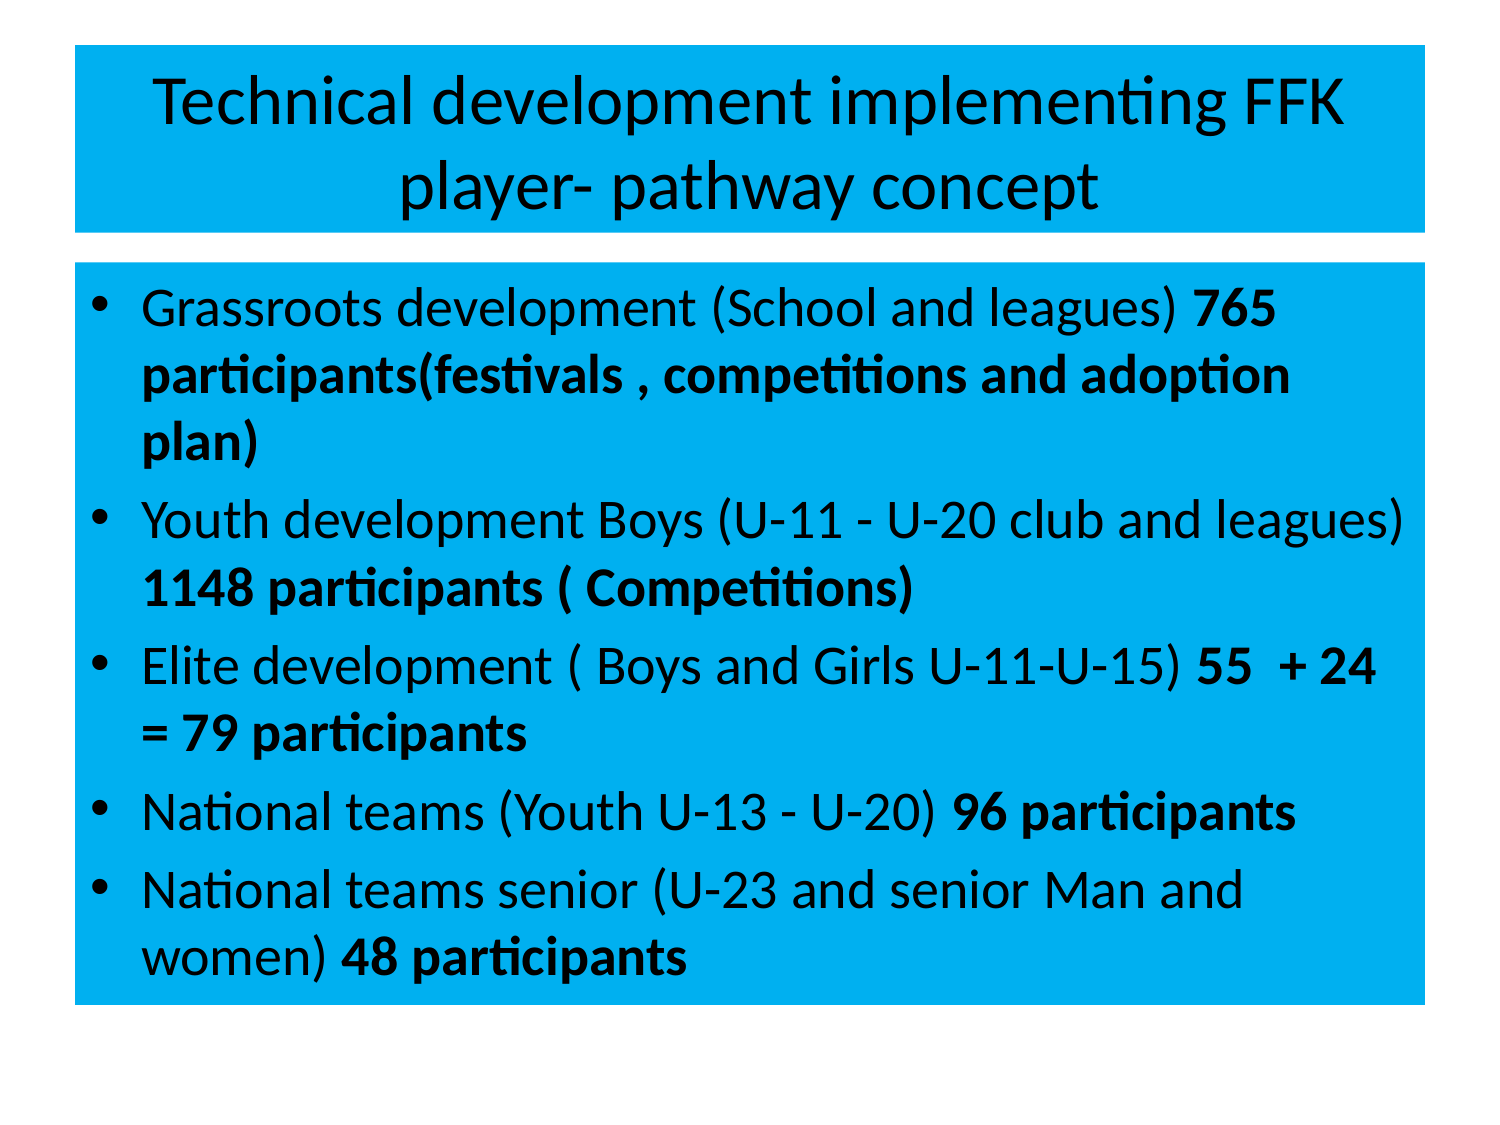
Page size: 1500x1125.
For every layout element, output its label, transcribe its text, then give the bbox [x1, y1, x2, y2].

list Grassroots development (School and leagues) 765 participants(festivals , competitions and adoption plan) Youth development Boys (U-11 - U-20 club and leagues) 1148 participants ( Competitions) Elite development ( Boys and Girls U-11-U-15) 55 + 24 = 79 participants National teams (Youth U-13 - U-20) 96 participants National teams senior (U-23 and senior Man and women) 48 participants [75, 262, 1425, 1005]
title Technical development implementing FFK player- pathway concept [75, 45, 1425, 233]
